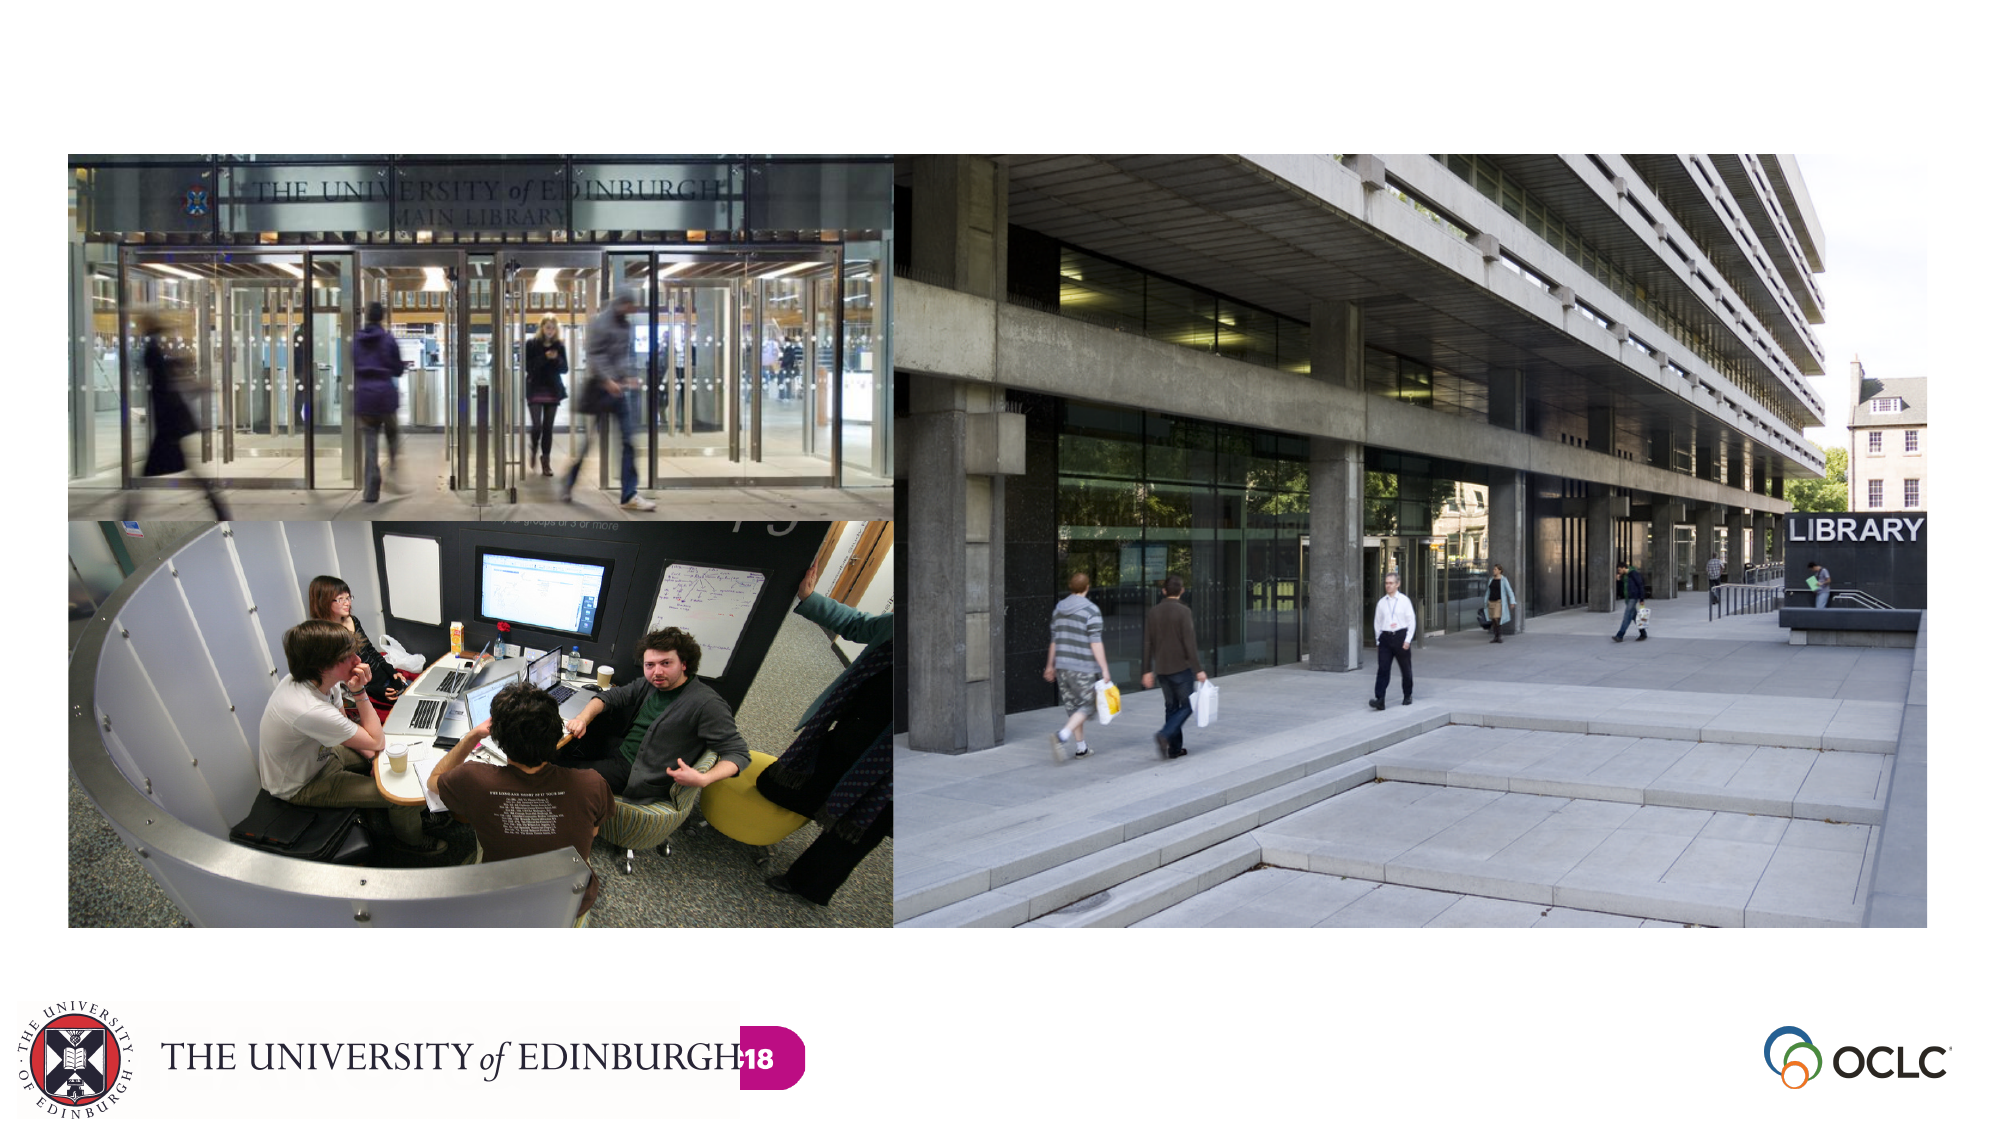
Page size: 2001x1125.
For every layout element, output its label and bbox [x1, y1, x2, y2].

picture [68, 154, 1928, 928]
picture [17, 1001, 740, 1119]
